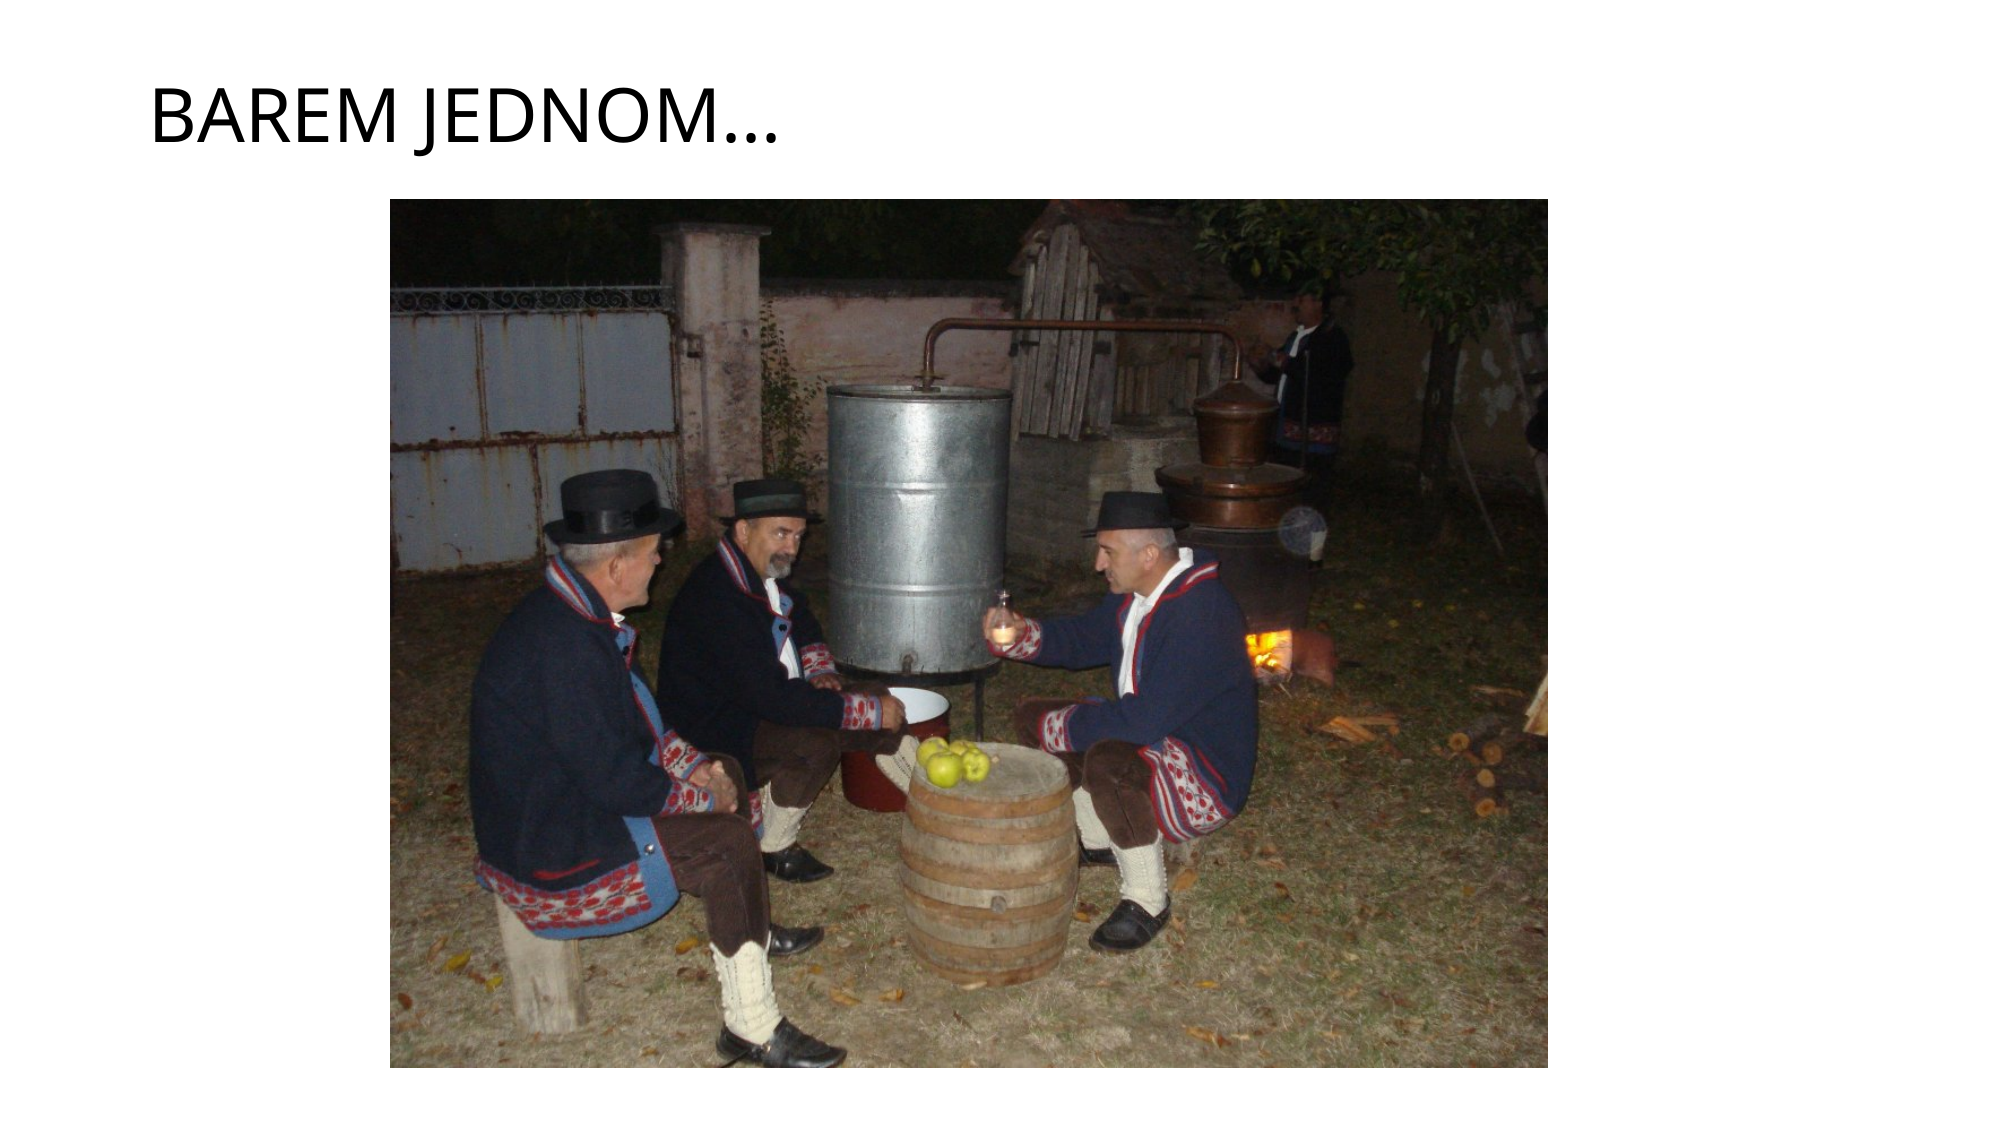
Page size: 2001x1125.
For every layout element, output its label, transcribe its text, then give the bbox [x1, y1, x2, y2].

title BAREM JEDNOM... [133, 37, 1917, 200]
picture [389, 199, 1548, 1068]
